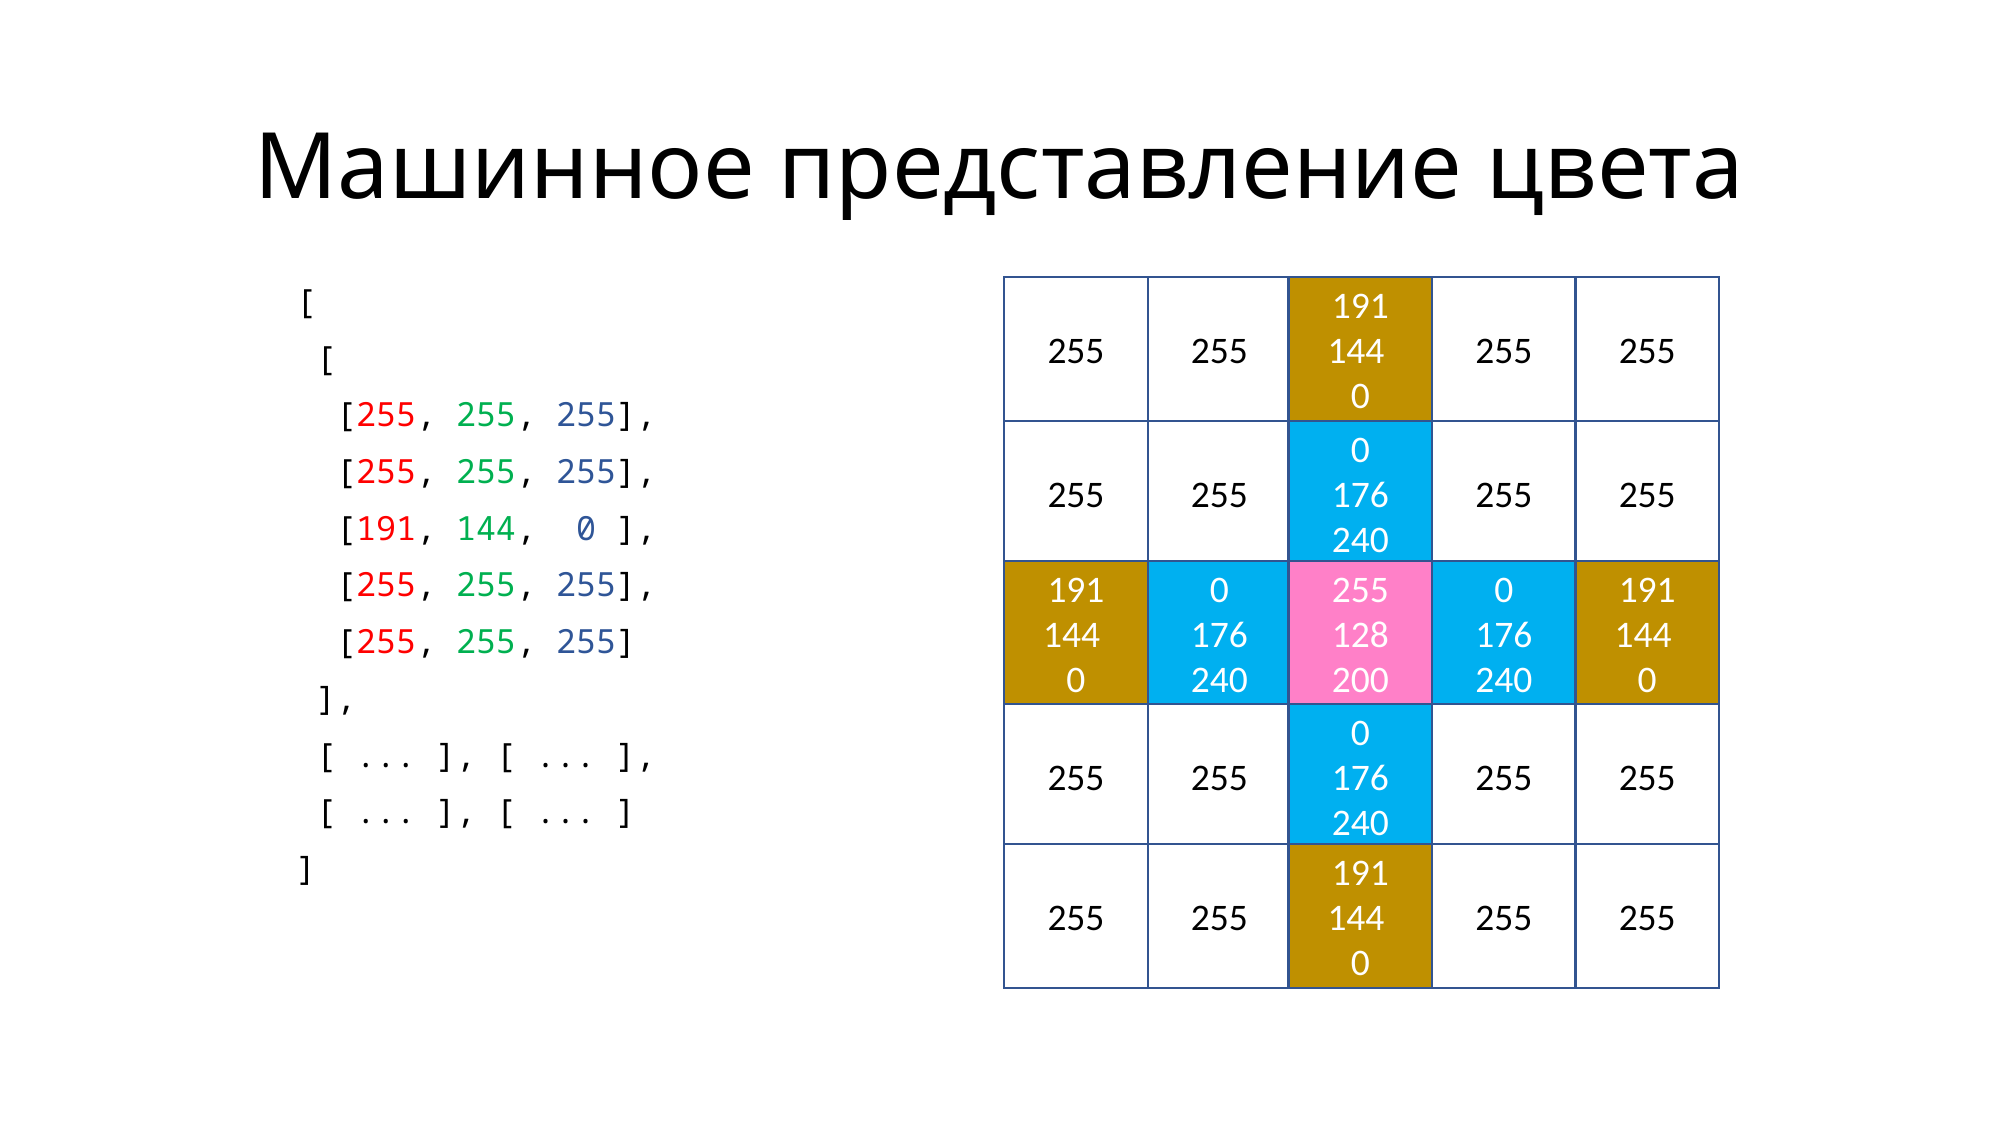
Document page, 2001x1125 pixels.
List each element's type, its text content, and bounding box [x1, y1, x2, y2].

list [ [ [255, 255, 255], [255, 255, 255], [191, 144, 0 ], [255, 255, 255], [255, 255, 255] ], [ ... ], [ ... ], [ ... ], [ ... ] ] [280, 277, 853, 992]
text_box 0 176 240 [1287, 703, 1431, 843]
text_box 255 [1003, 420, 1147, 560]
text_box 255 [1431, 420, 1574, 560]
text_box 255 [1003, 703, 1147, 843]
text_box 255 [1147, 703, 1287, 843]
text_box 255 128 200 [1287, 560, 1431, 703]
text_box 255 [1574, 420, 1720, 560]
text_box 191 144 0 [1287, 843, 1431, 989]
text_box 0 176 240 [1431, 560, 1574, 703]
text_box 255 [1431, 843, 1574, 989]
text_box 191 144 0 [1287, 276, 1431, 420]
text_box 191 144 0 [1003, 560, 1147, 703]
title Машинное представление цвета [137, 59, 1863, 278]
text_box 191 144 0 [1574, 560, 1720, 703]
text_box 255 [1147, 276, 1287, 420]
text_box 255 [1431, 276, 1574, 420]
text_box 0 176 240 [1147, 560, 1287, 703]
text_box 255 [1574, 843, 1720, 989]
text_box 255 [1431, 703, 1574, 843]
text_box 255 [1574, 703, 1720, 843]
text_box 255 [1147, 420, 1287, 560]
text_box 255 [1574, 276, 1720, 420]
text_box 0 176 240 [1287, 420, 1431, 560]
text_box 255 [1003, 843, 1147, 989]
text_box 255 [1147, 843, 1287, 989]
text_box 255 [1003, 276, 1147, 420]
